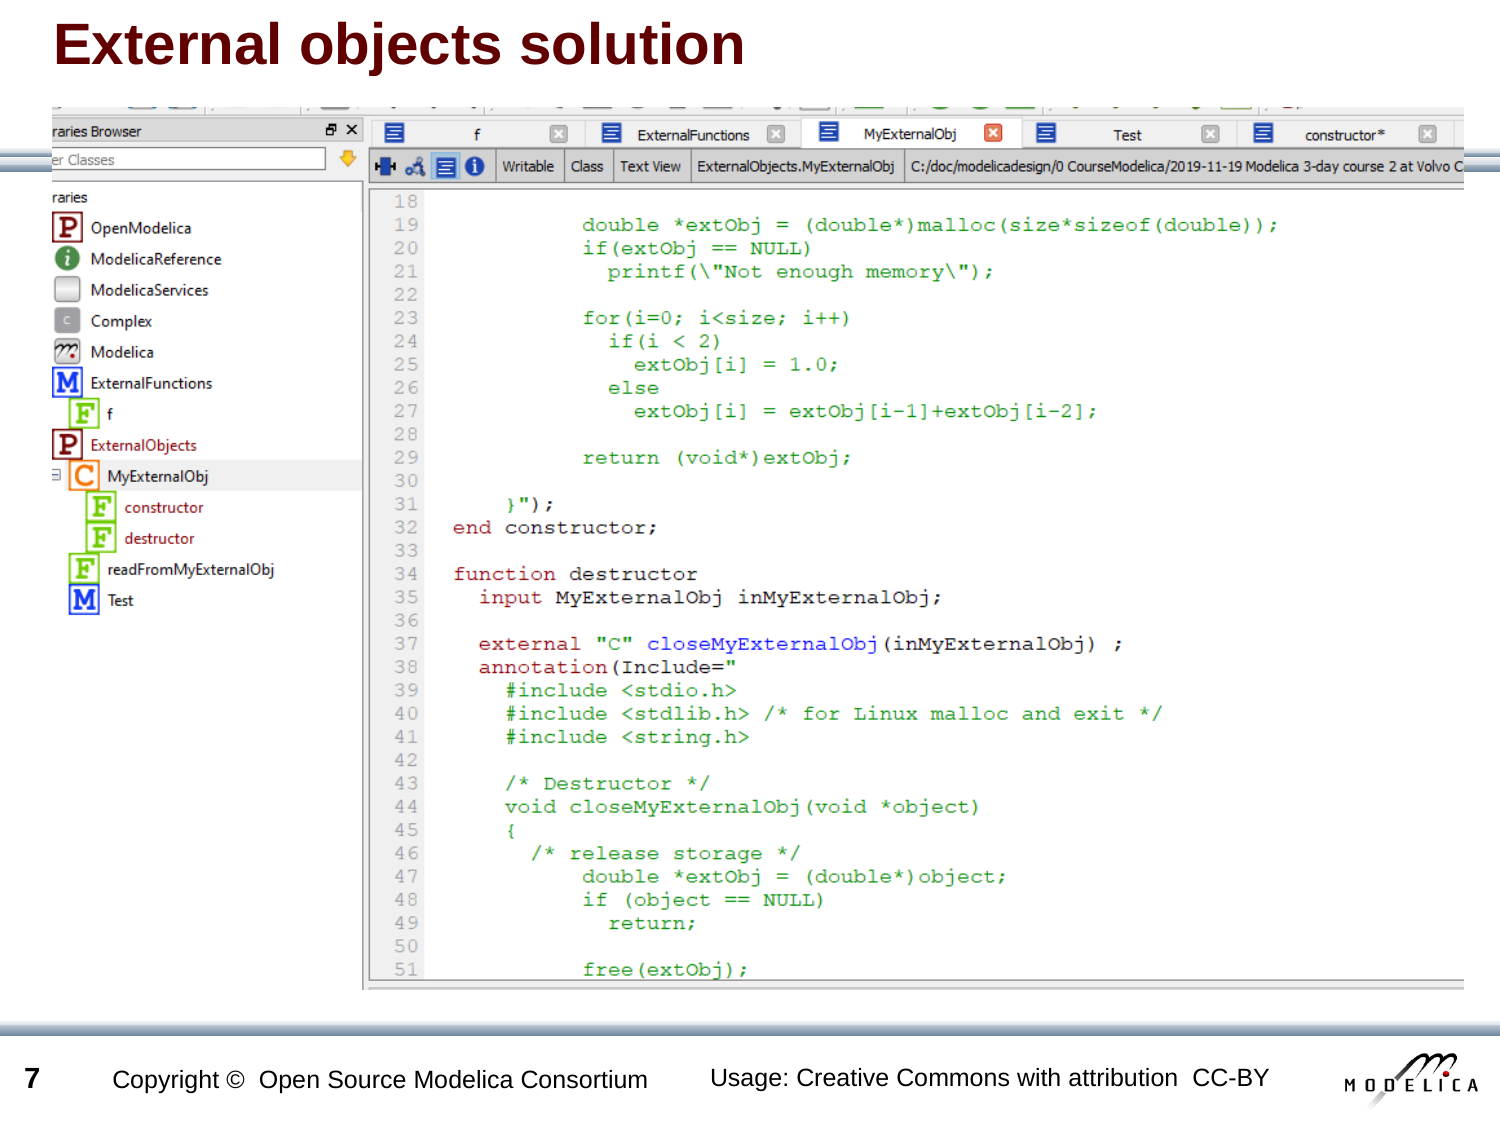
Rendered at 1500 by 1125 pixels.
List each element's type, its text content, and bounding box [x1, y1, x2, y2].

picture [52, 106, 1464, 990]
title External objects solution [37, 0, 1479, 83]
picture [1340, 1049, 1482, 1113]
